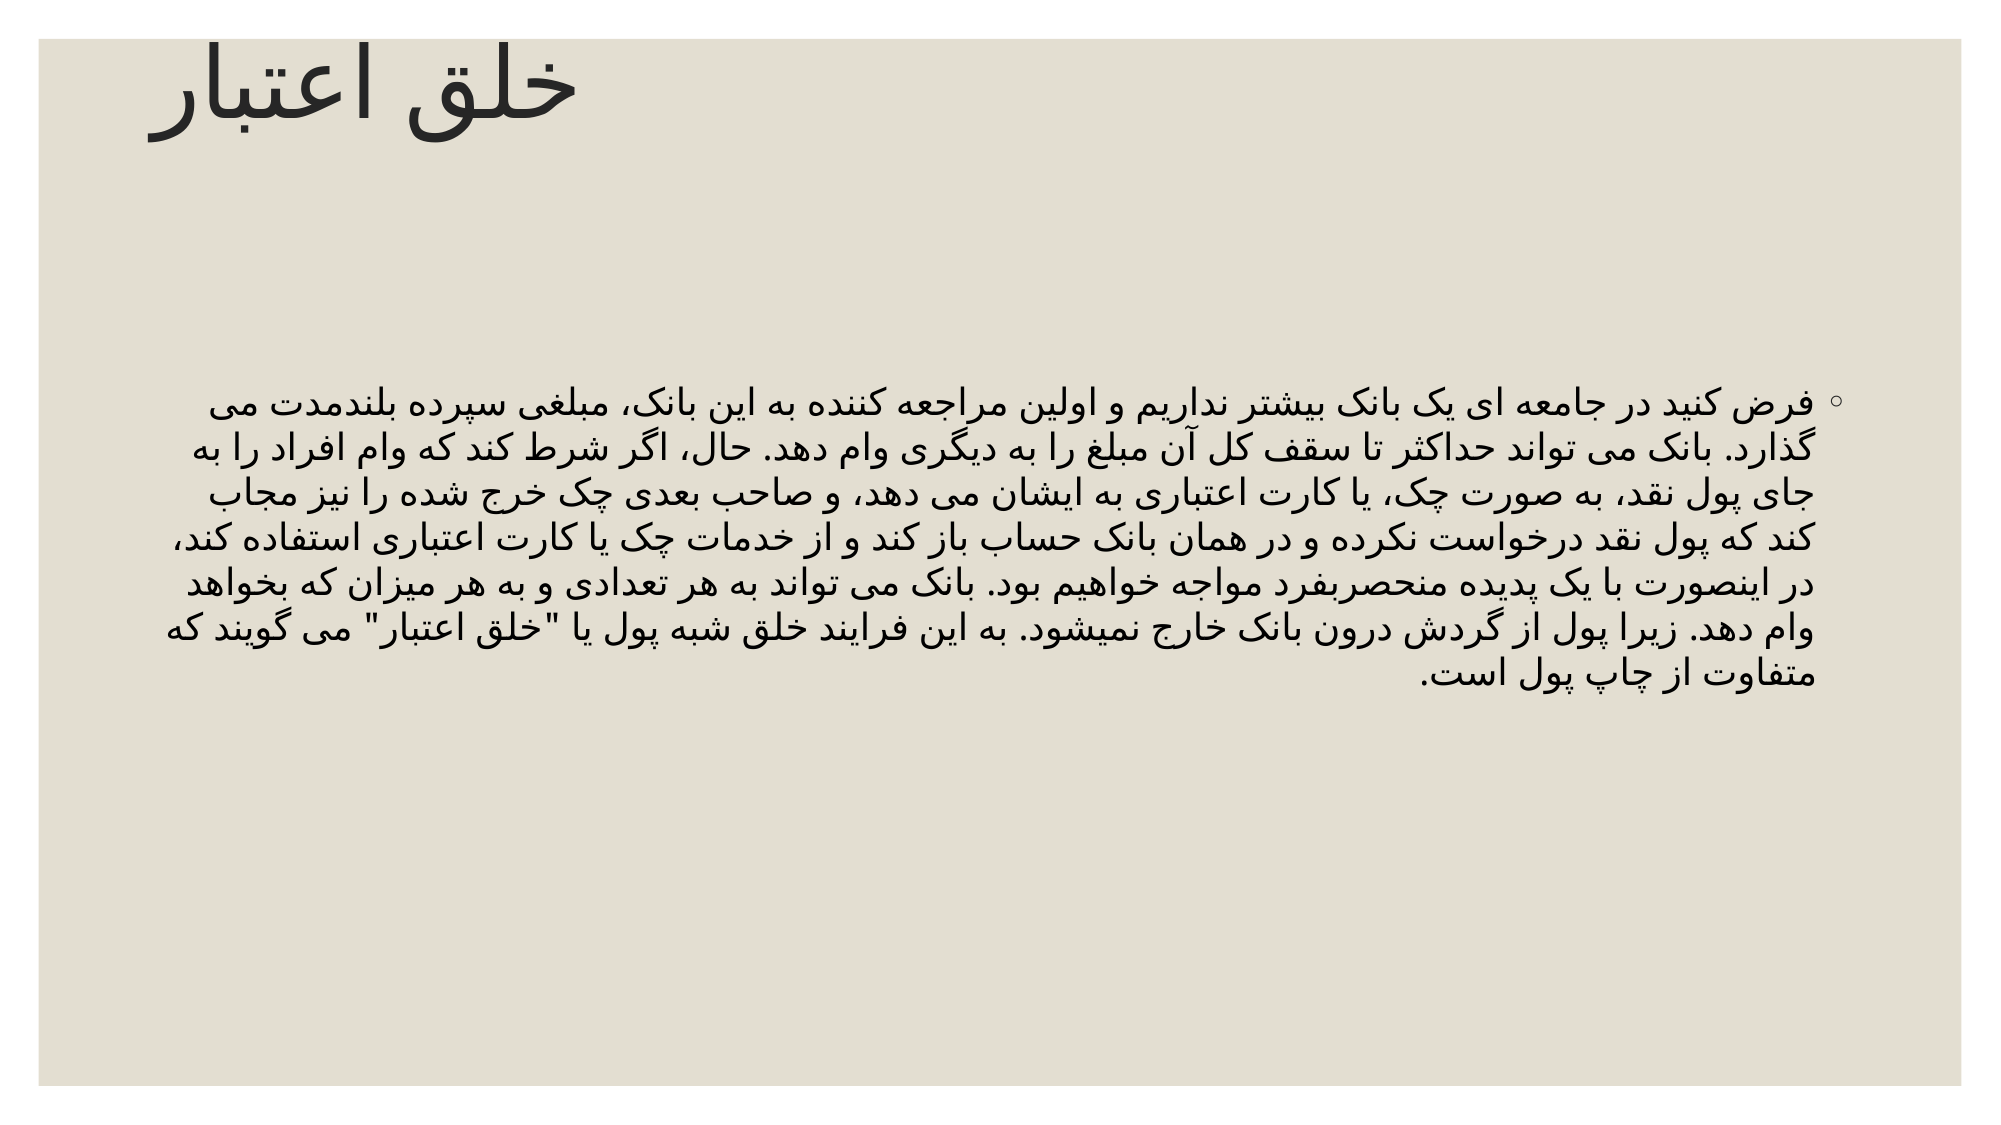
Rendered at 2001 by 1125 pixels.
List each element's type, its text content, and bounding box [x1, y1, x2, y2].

list فرض کنید در جامعه ای یک بانک بیشتر نداریم و اولین مراجعه کننده به این بانک، مبلغی سپرده بلندمدت می گذارد. بانک می تواند حداکثر تا سقف کل آن مبلغ را به دیگری وام دهد. حال، اگر شرط کند که وام افراد را به جای پول نقد، به صورت چک، یا کارت اعتباری به ایشان می دهد، و صاحب بعدی چک خرج شده را نیز مجاب کند که پول نقد درخواست نکرده و در همان بانک حساب باز کند و از خدمات چک یا کارت اعتباری استفاده کند، در اینصورت با یک پدیده منحصربفرد مواجه خواهیم بود. بانک می تواند به هر تعدادی و به هر میزان که بخواهد وام دهد. زیرا پول از گردش درون بانک خارج نمیشود. به این فرایند خلق شبه پول یا "خلق اعتبار" می گویند که متفاوت از چاپ پول است. [137, 179, 1863, 1014]
title خلق اعتبار [137, 21, 1863, 153]
